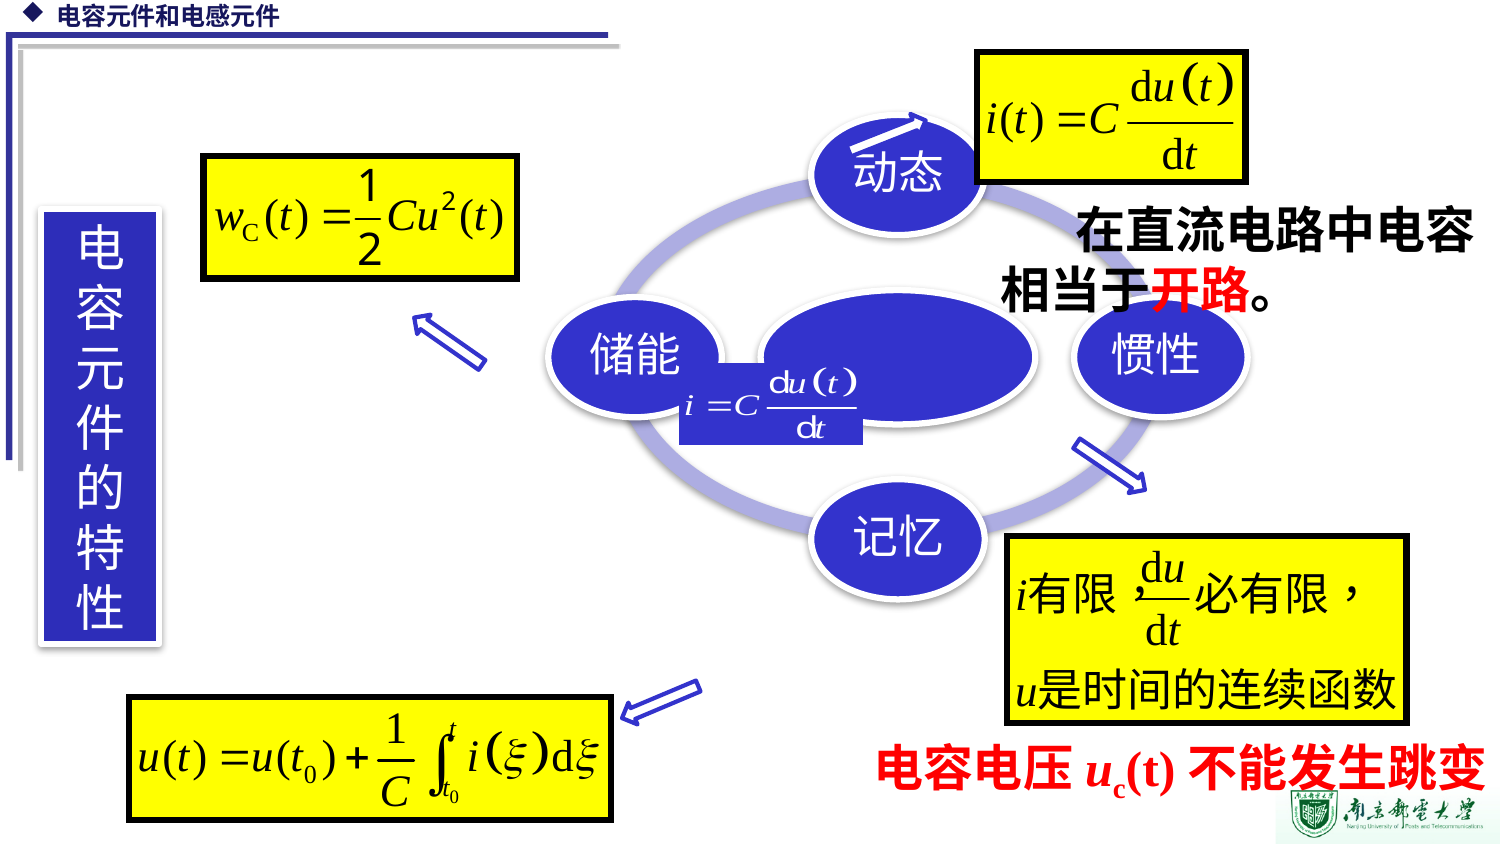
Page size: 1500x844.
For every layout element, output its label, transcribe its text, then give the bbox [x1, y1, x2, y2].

picture [1275, 812, 1500, 844]
text_box [620, 711, 660, 727]
text_box 在直流电路中电容相当于开路。 [1428, 190, 1493, 326]
text_box 电容电压uc(t)不能发生跳变 [858, 728, 1500, 812]
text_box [206, 158, 515, 276]
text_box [123, 114, 1424, 703]
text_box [1009, 539, 1404, 720]
text_box 电容元件的特性 [38, 206, 118, 647]
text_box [131, 700, 609, 818]
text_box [979, 54, 1243, 180]
